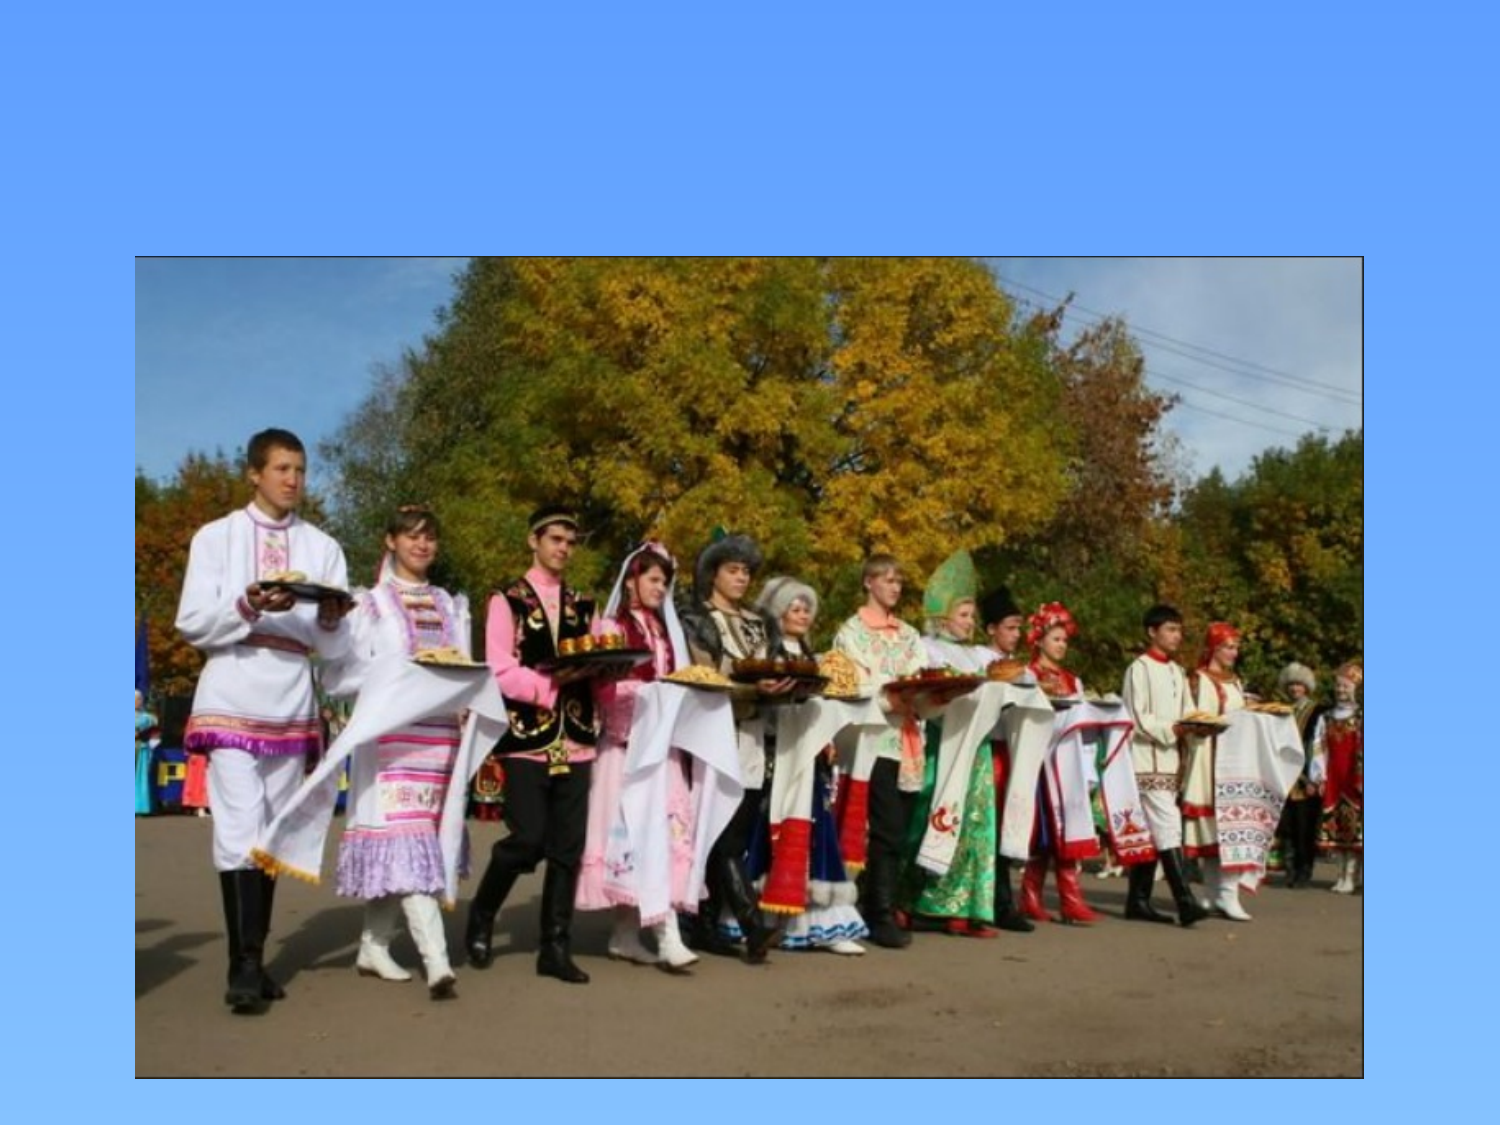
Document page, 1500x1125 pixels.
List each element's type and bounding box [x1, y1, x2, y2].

list [135, 256, 1365, 1079]
